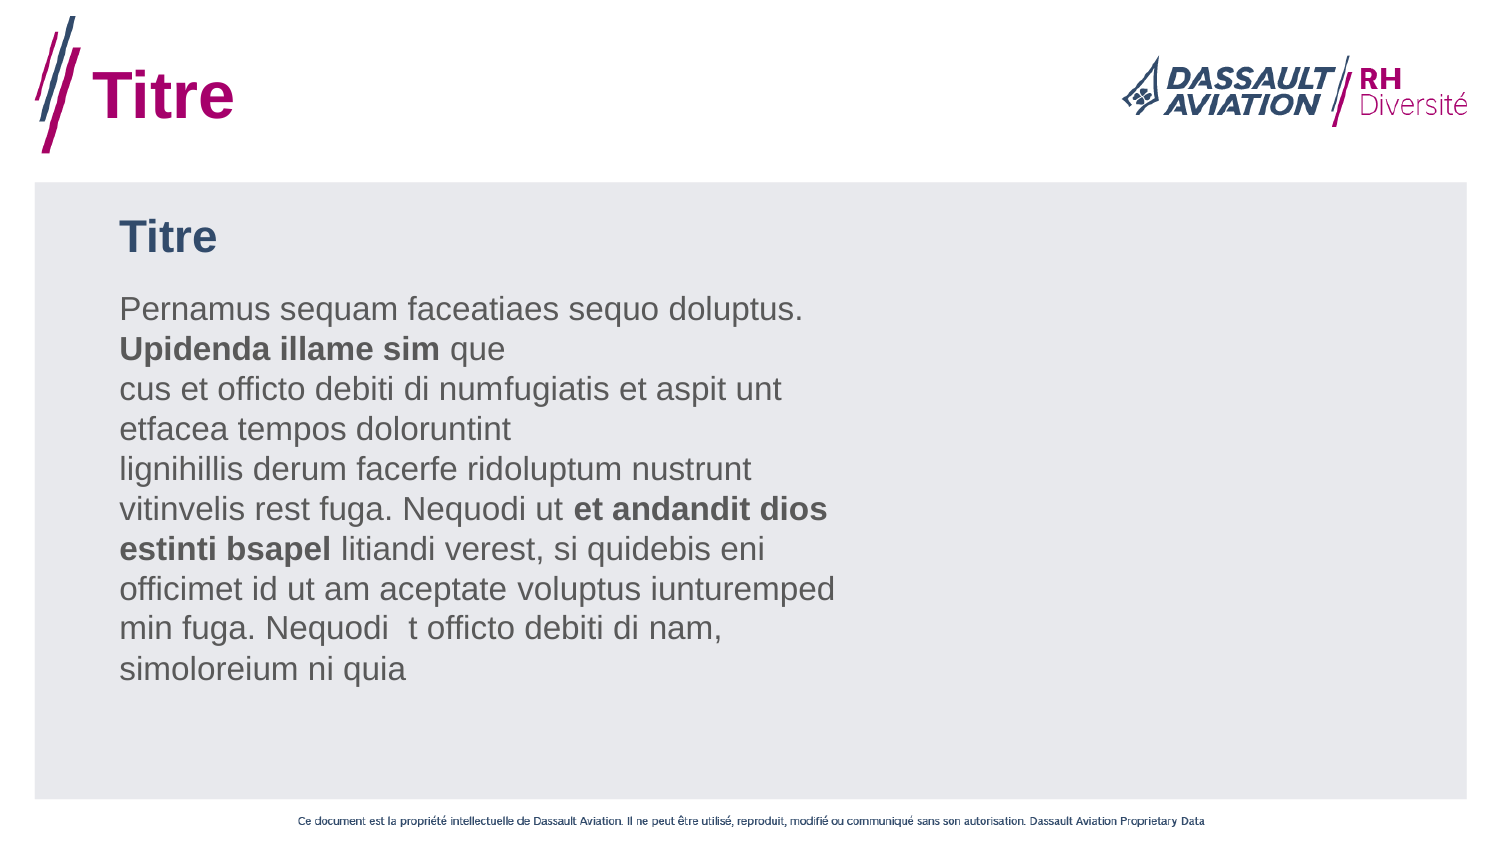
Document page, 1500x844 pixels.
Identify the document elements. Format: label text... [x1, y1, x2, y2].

text_box Titre [104, 199, 1255, 269]
text_box Pernamus sequam faceatiaes sequo doluptus. Upidenda illame sim que cus et officto debiti di numfugiatis et aspit unt etfacea tempos doloruntint lignihillis derum facerfe ridoluptum nustrunt vitinvelis rest fuga. Nequodi ut et andandit dios estinti bsapel litiandi verest, si quidebis eni officimet id ut am aceptate voluptus iunturemped min fuga. Nequodi t officto debiti di nam, simoloreium ni quia [104, 280, 892, 694]
picture [1, 0, 1499, 844]
text_box Titre [77, 44, 251, 140]
